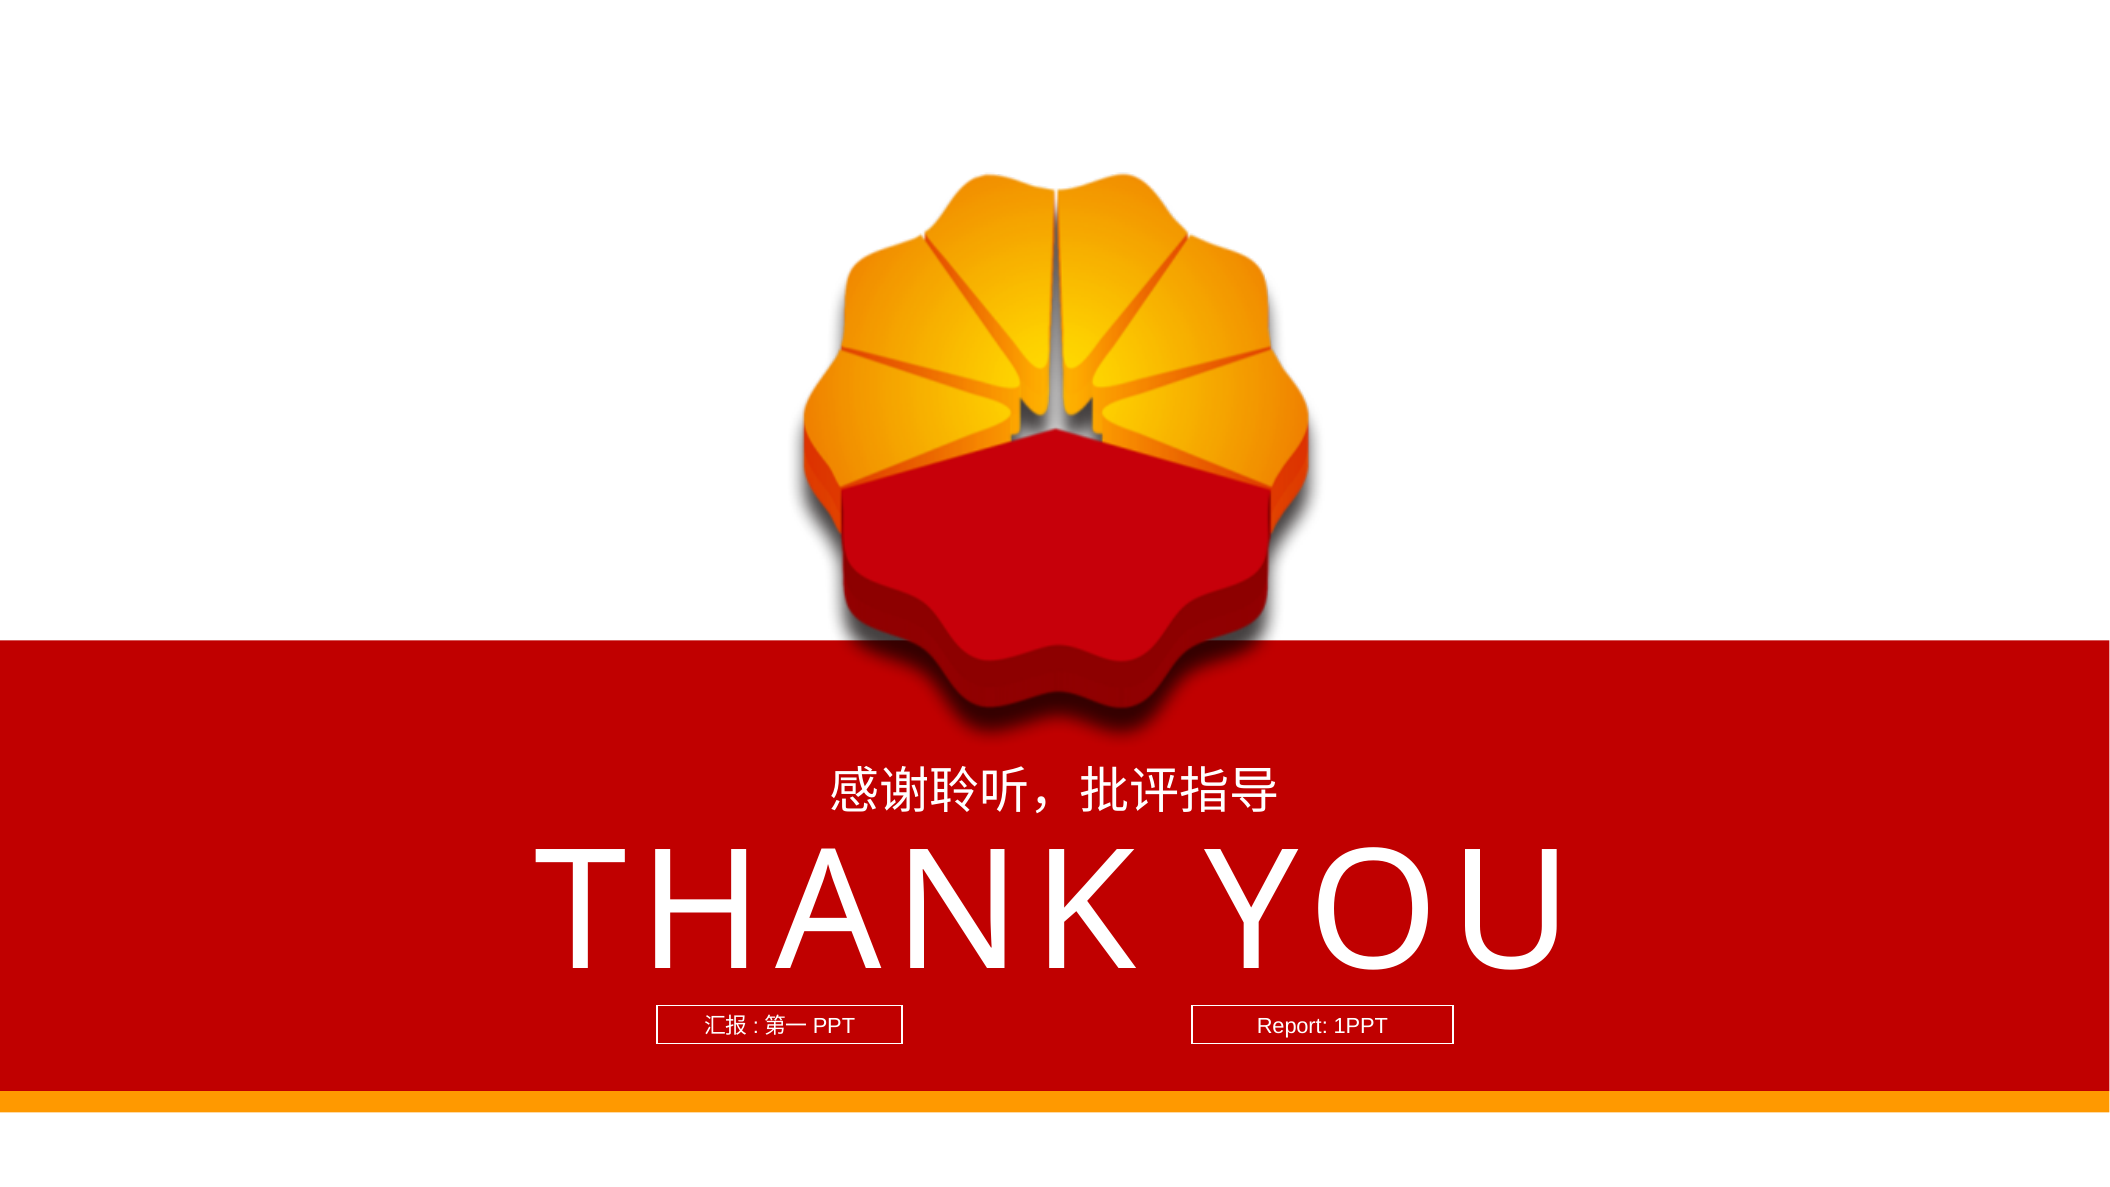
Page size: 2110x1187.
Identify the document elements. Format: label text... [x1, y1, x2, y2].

text_box Report: 1PPT [1191, 1005, 1454, 1044]
text_box [0, 639, 2110, 1090]
text_box 感谢聆听，批评指导 [522, 758, 1587, 819]
text_box [0, 1090, 2110, 1113]
text_box 汇报:第一PPT [657, 1005, 903, 1044]
picture [756, 145, 1354, 764]
text_box THANK YOU [409, 802, 1700, 1003]
